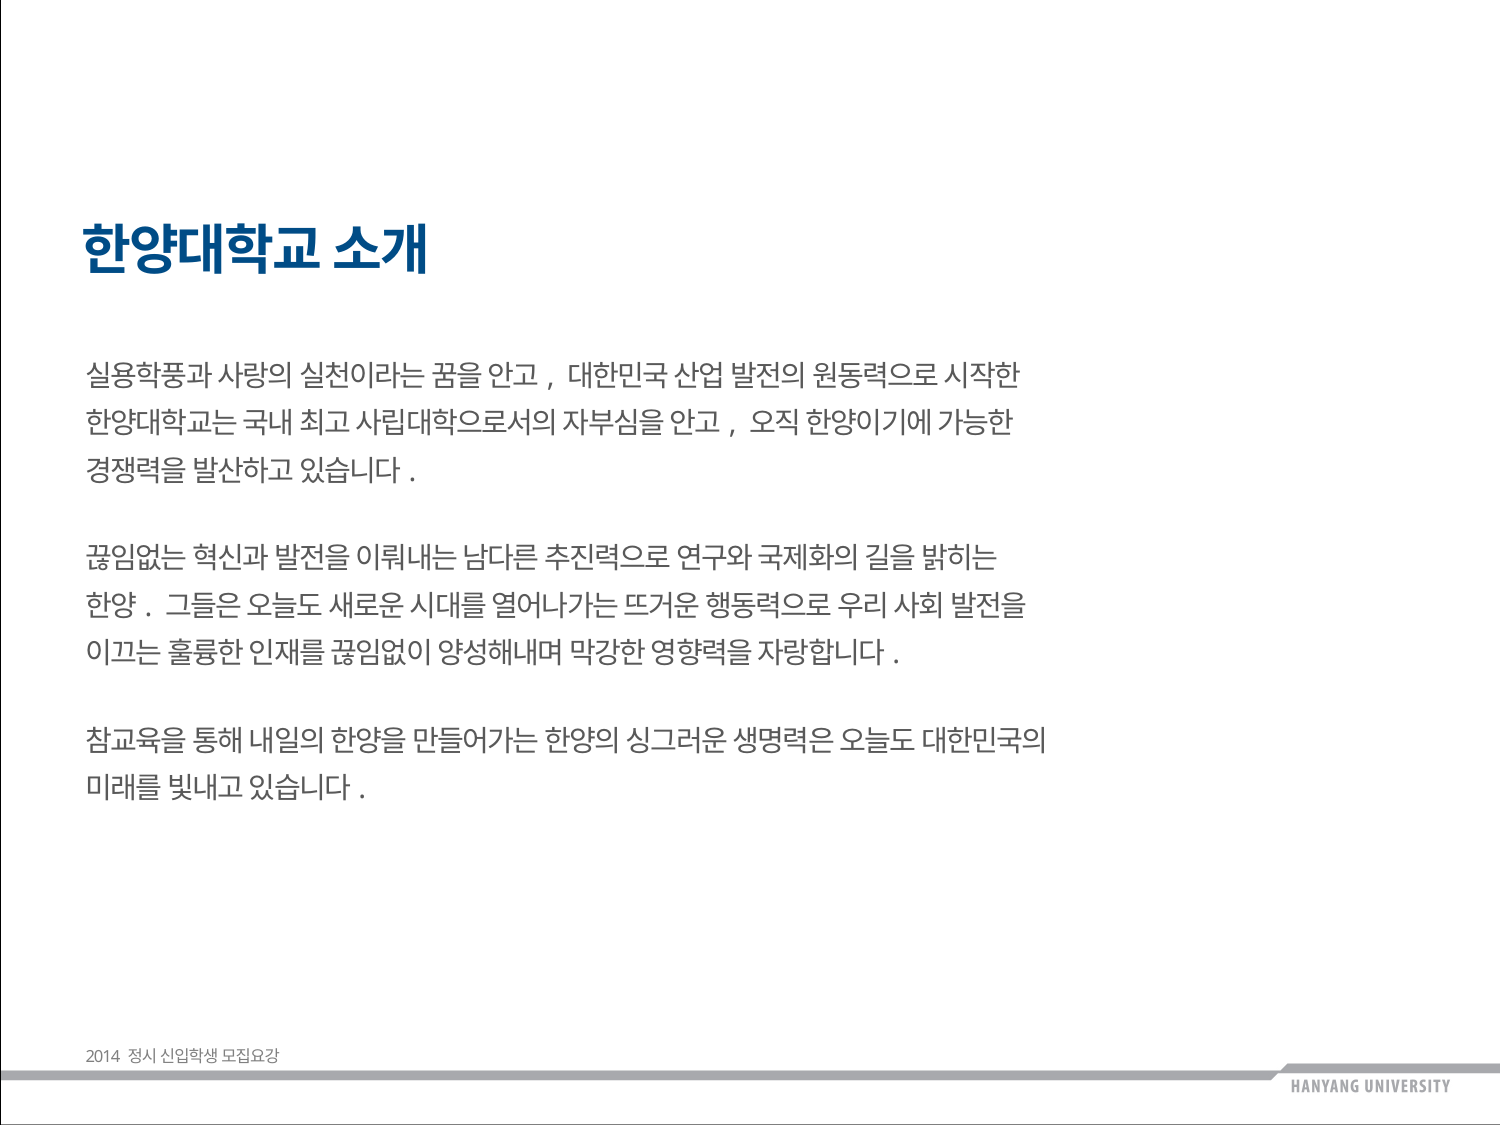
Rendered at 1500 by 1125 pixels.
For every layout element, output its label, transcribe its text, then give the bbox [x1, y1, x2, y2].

picture [0, 0, 1500, 1125]
text_box 2014 정시 신입학생 모집요강 [70, 1038, 367, 1073]
text_box 실용학풍과 사랑의 실천이라는 꿈을 안고, 대한민국 산업 발전의 원동력으로 시작한 한양대학교는 국내 최고 사립대학으로서의 자부심을 안고, 오직 한양이기에 가능한 경쟁력을 발산하고 있습니다. 끊임없는 혁신과 발전을 이뤄내는 남다른 추진력으로 연구와 국제화의 길을 밝히는 한양. 그들은 오늘도 새로운 시대를 열어나가는 뜨거운 행동력으로 우리 사회 발전을 이끄는 훌륭한 인재를 끊임없이 양성해내며 막강한 영향력을 자랑합니다. 참교육을 통해 내일의 한양을 만들어가는 한양의 싱그러운 생명력은 오늘도 대한민국의 미래를 빛내고 있습니다. [70, 349, 1188, 812]
text_box 한양대학교 소개 [66, 208, 510, 288]
